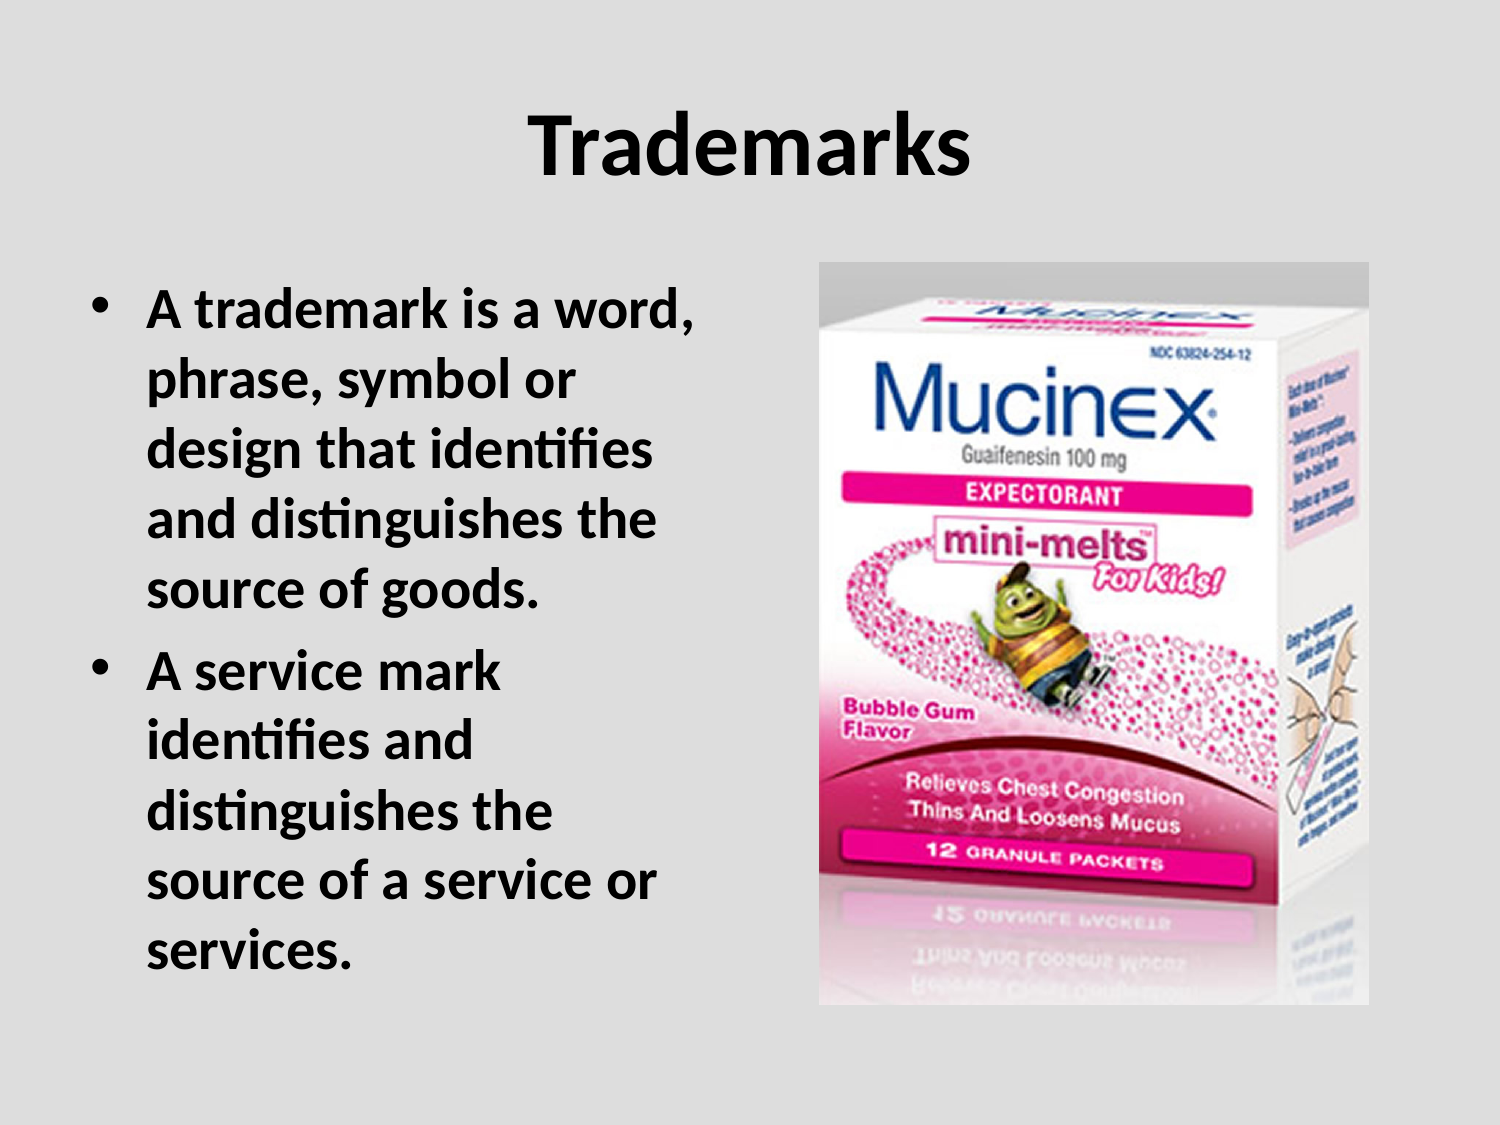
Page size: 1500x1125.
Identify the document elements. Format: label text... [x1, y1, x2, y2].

list A trademark is a word, phrase, symbol or design that identifies and distinguishes the source of goods. A service mark identifies and distinguishes the source of a service or services. [75, 262, 738, 1005]
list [818, 262, 1369, 1006]
title Trademarks [75, 45, 1425, 233]
